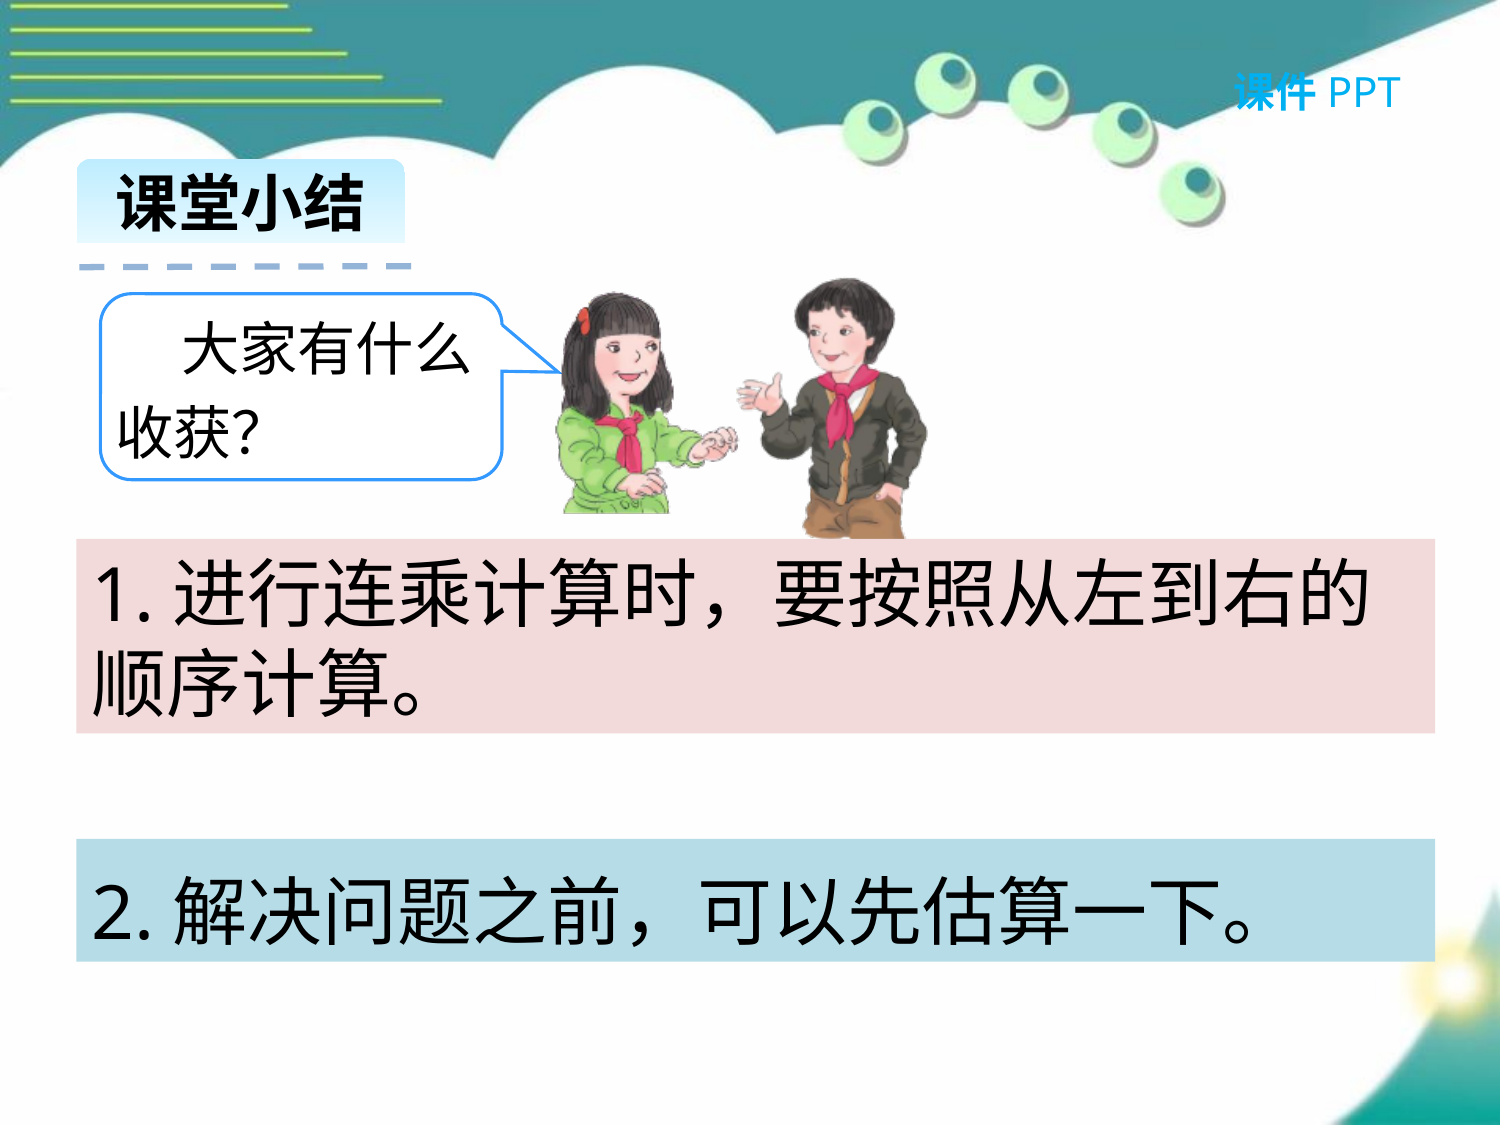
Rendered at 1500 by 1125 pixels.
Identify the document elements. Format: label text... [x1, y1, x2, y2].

text_box 2.解决问题之前，可以先估算一下。 [76, 838, 1436, 962]
text_box 课堂小结 [76, 158, 405, 244]
picture [0, 0, 1500, 1125]
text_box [537, 255, 940, 563]
text_box 1.进行连乘计算时，要按照从左到右的顺序计算。 [76, 538, 1436, 734]
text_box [100, 290, 514, 480]
text_box 课件PPT [1218, 58, 1418, 124]
